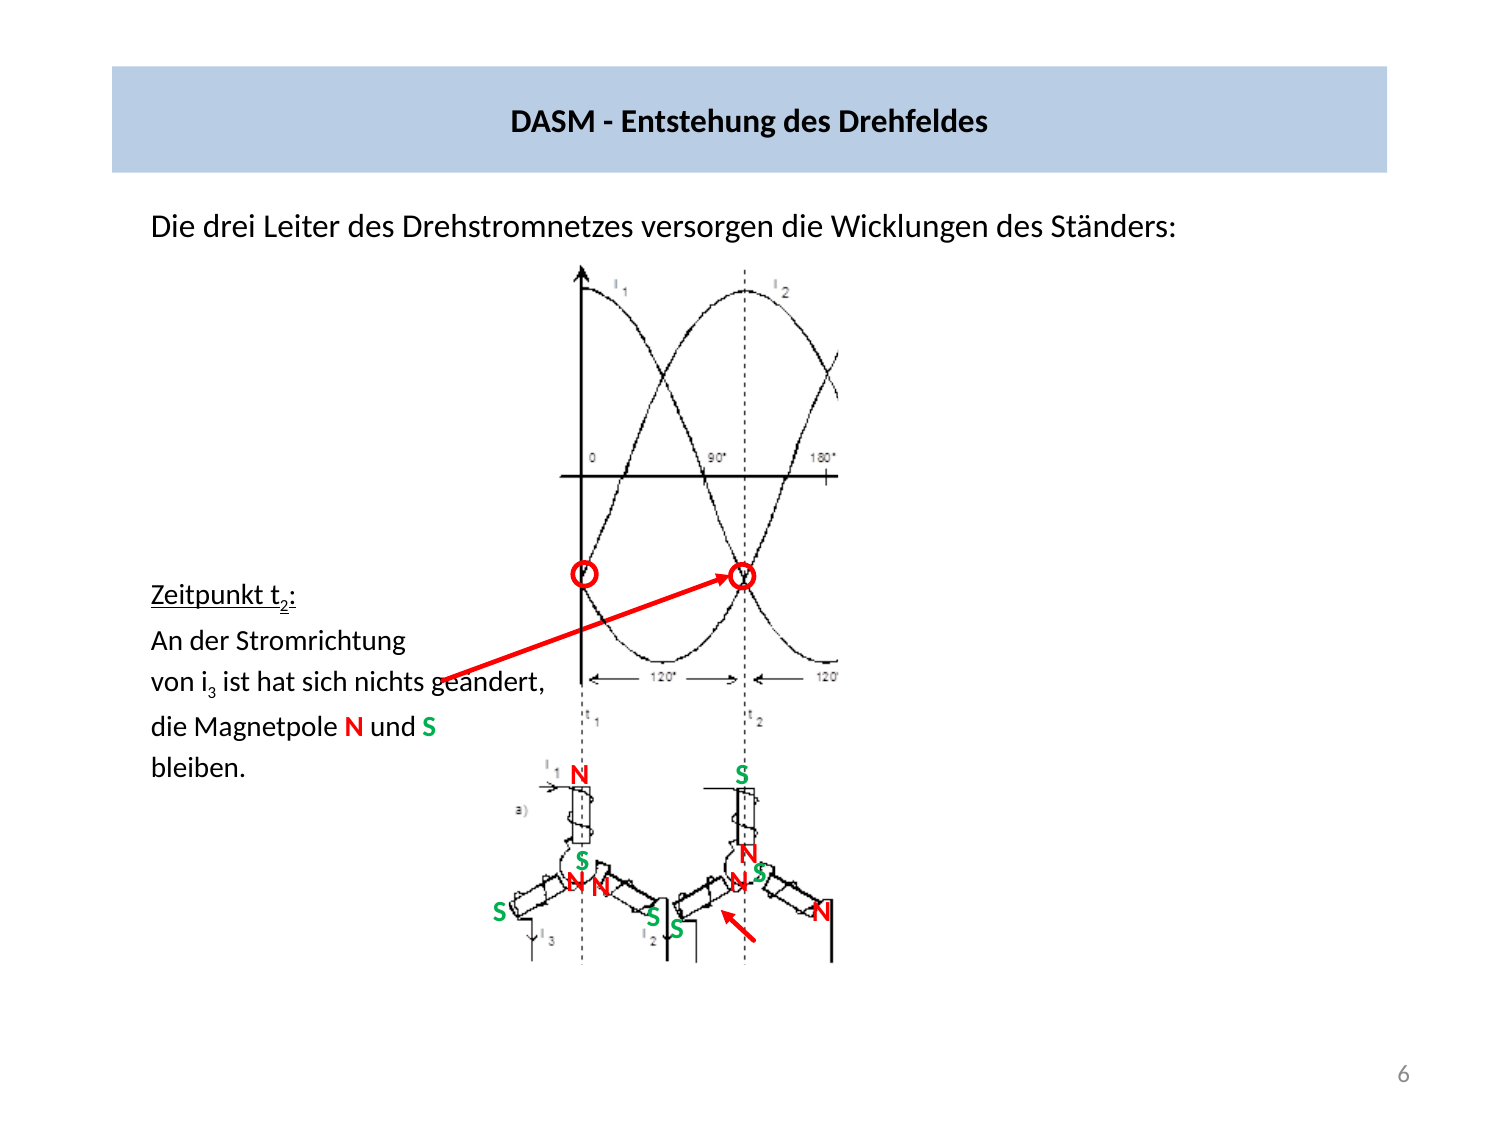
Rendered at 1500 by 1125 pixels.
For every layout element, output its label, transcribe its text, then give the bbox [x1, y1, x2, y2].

text_box S [478, 884, 503, 935]
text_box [720, 909, 754, 941]
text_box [442, 574, 503, 681]
subtitle Die drei Leiter des Drehstromnetzes versorgen die Wicklungen des Ständers: Zeitpunkt t2: An der Stromrichtung von i3 ist hat sich nichts geändert, die Magnetpole N und S bleiben. [135, 196, 1400, 1047]
slide_number 6 [1074, 1042, 1425, 1103]
title DASM - Entstehung des Drehfeldes [112, 66, 1388, 173]
picture [508, 245, 839, 965]
